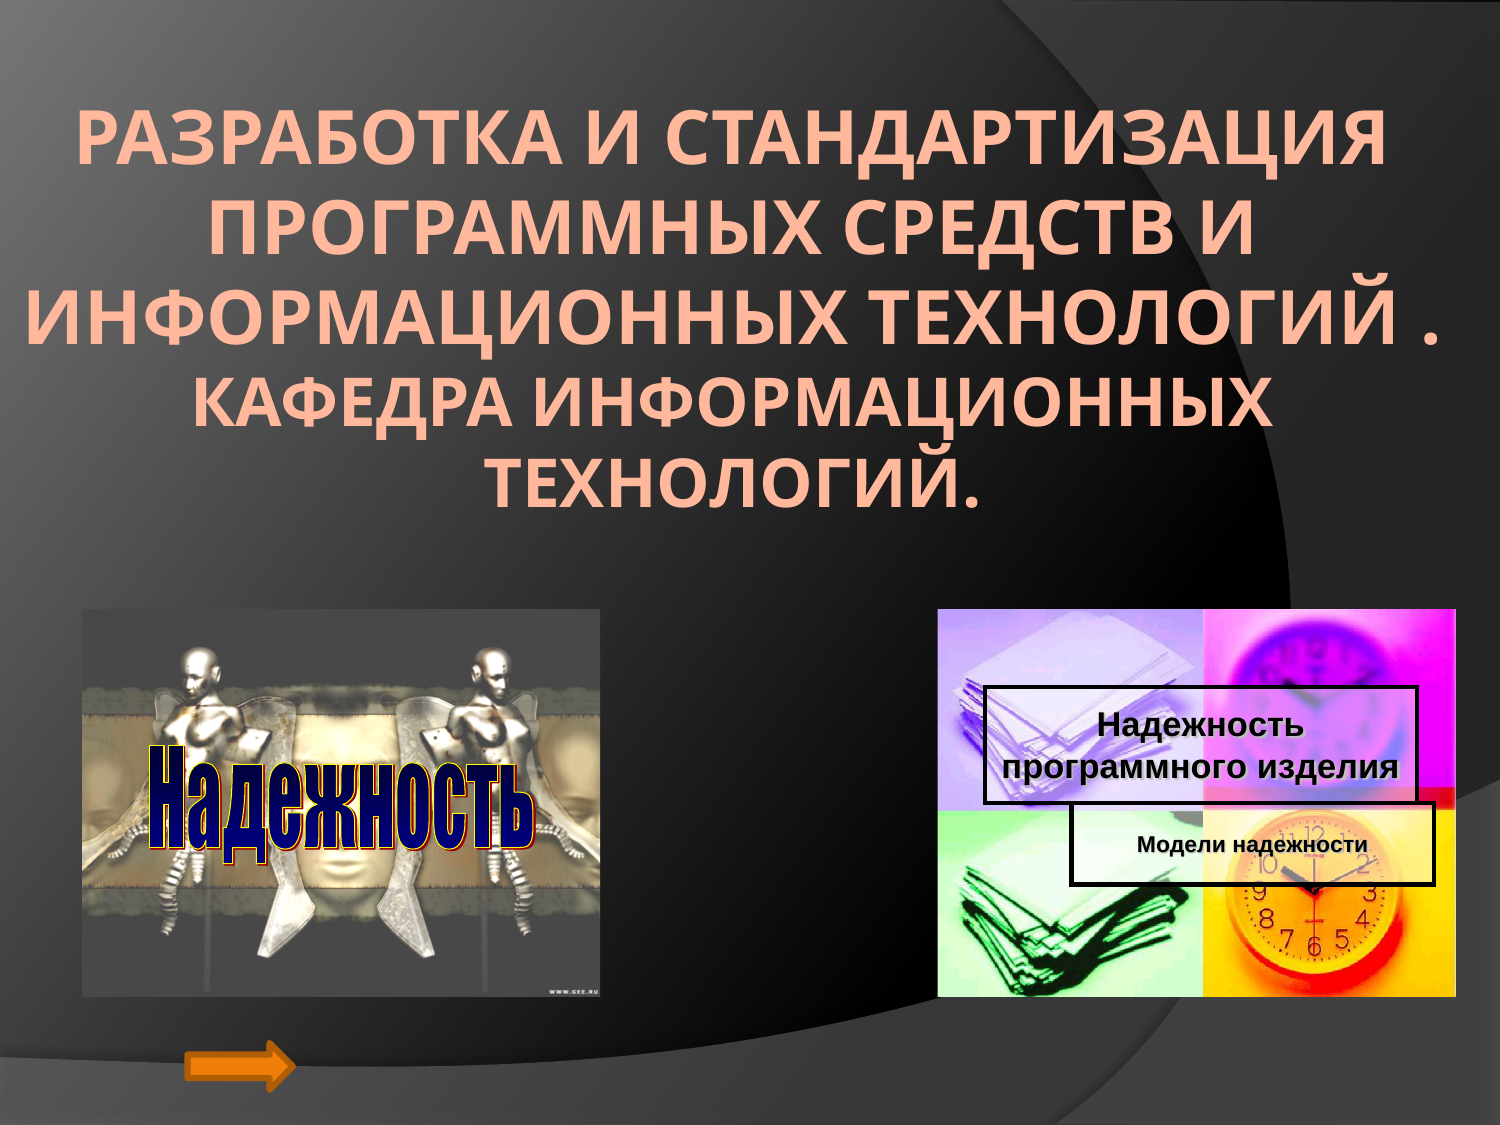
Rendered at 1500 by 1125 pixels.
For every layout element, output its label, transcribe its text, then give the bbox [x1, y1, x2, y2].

text_box [184, 1040, 297, 1093]
title Разработка и стандартизация программных средств и информационных технологий . кафедра Информационных технологий. [0, 82, 1465, 657]
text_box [937, 609, 1456, 997]
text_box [81, 609, 601, 997]
